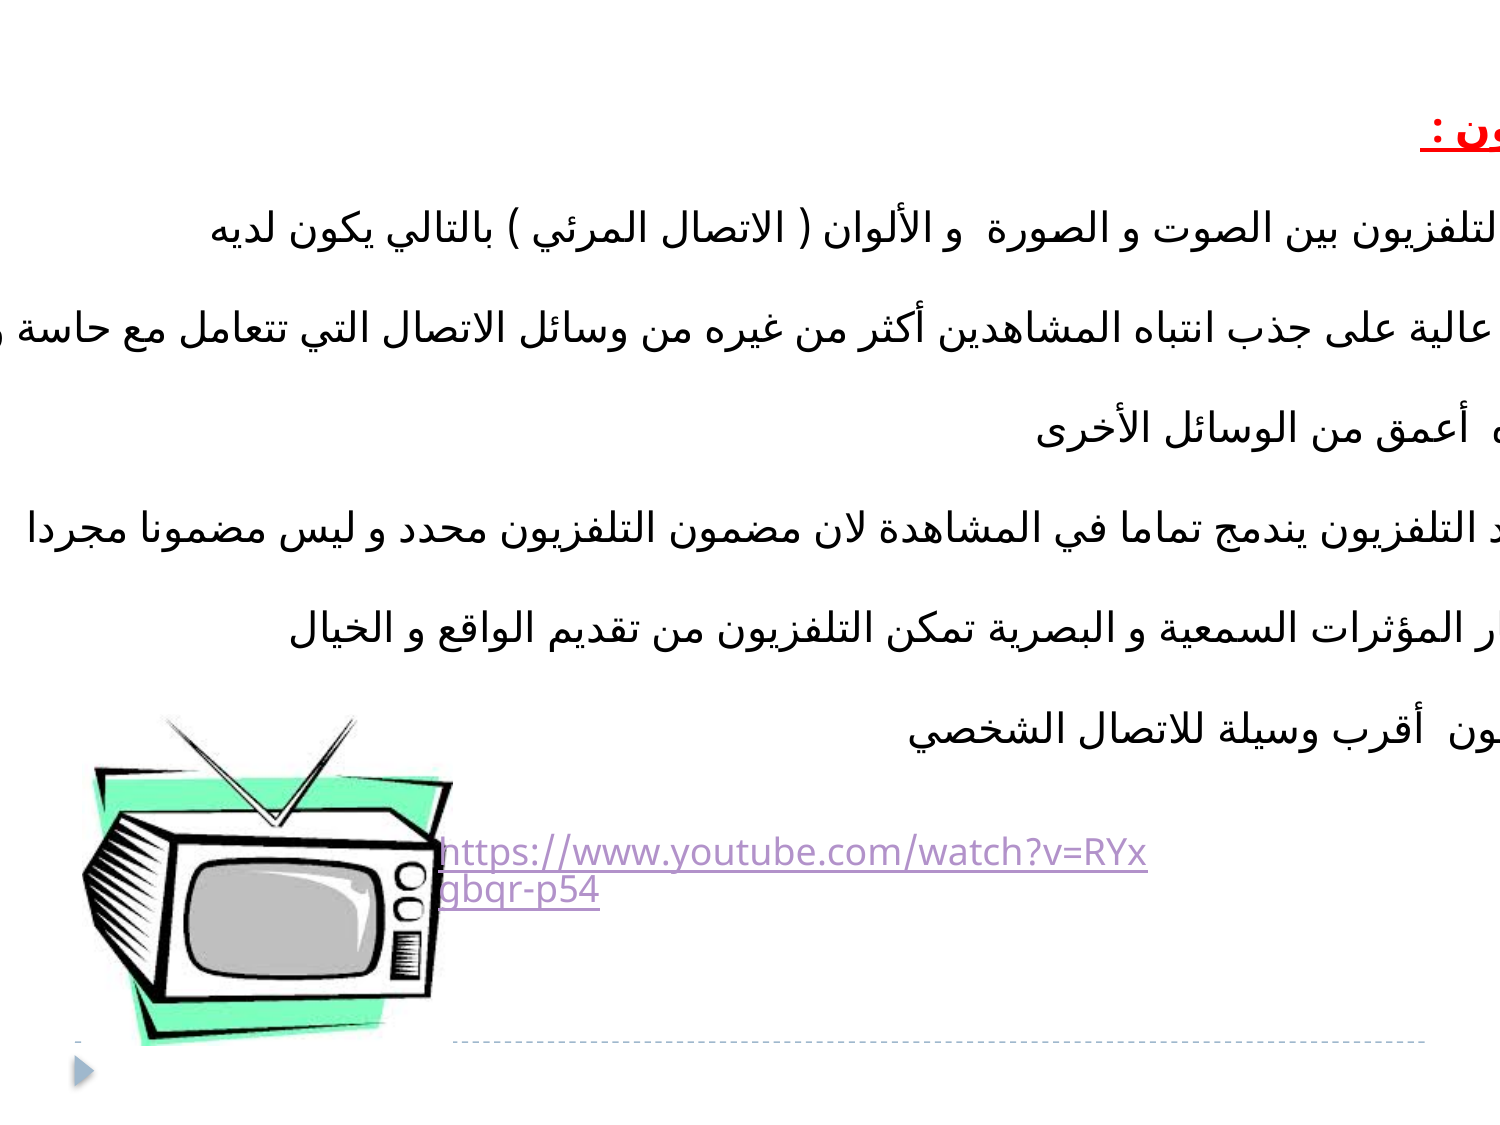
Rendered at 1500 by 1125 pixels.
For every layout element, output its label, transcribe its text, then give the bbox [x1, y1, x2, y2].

text_box https://www.youtube.com/watch?v=RYxgbqr-p54 [574, 820, 1325, 974]
text_box التلفزيون : 1- يجمع التلفزيون بين الصوت و الصورة و الألوان ( الاتصال المرئي ) بالتالي يكون لديه أ/ مقدرة عالية على جذب انتباه المشاهدين أكثر من غيره من وسائل الاتصال التي تتعامل مع حاسة واحدة ب/ تأثيره أعمق من الوسائل الأخرى 2- مشاهد التلفزيون يندمج تماما في المشاهدة لان مضمون التلفزيون محدد و ليس مضمونا مجردا 3- استثمار المؤثرات السمعية و البصرية تمكن التلفزيون من تقديم الواقع و الخيال 4- التلفزيون أقرب وسيلة للاتصال الشخصي [0, 93, 1500, 759]
picture [81, 714, 453, 1047]
